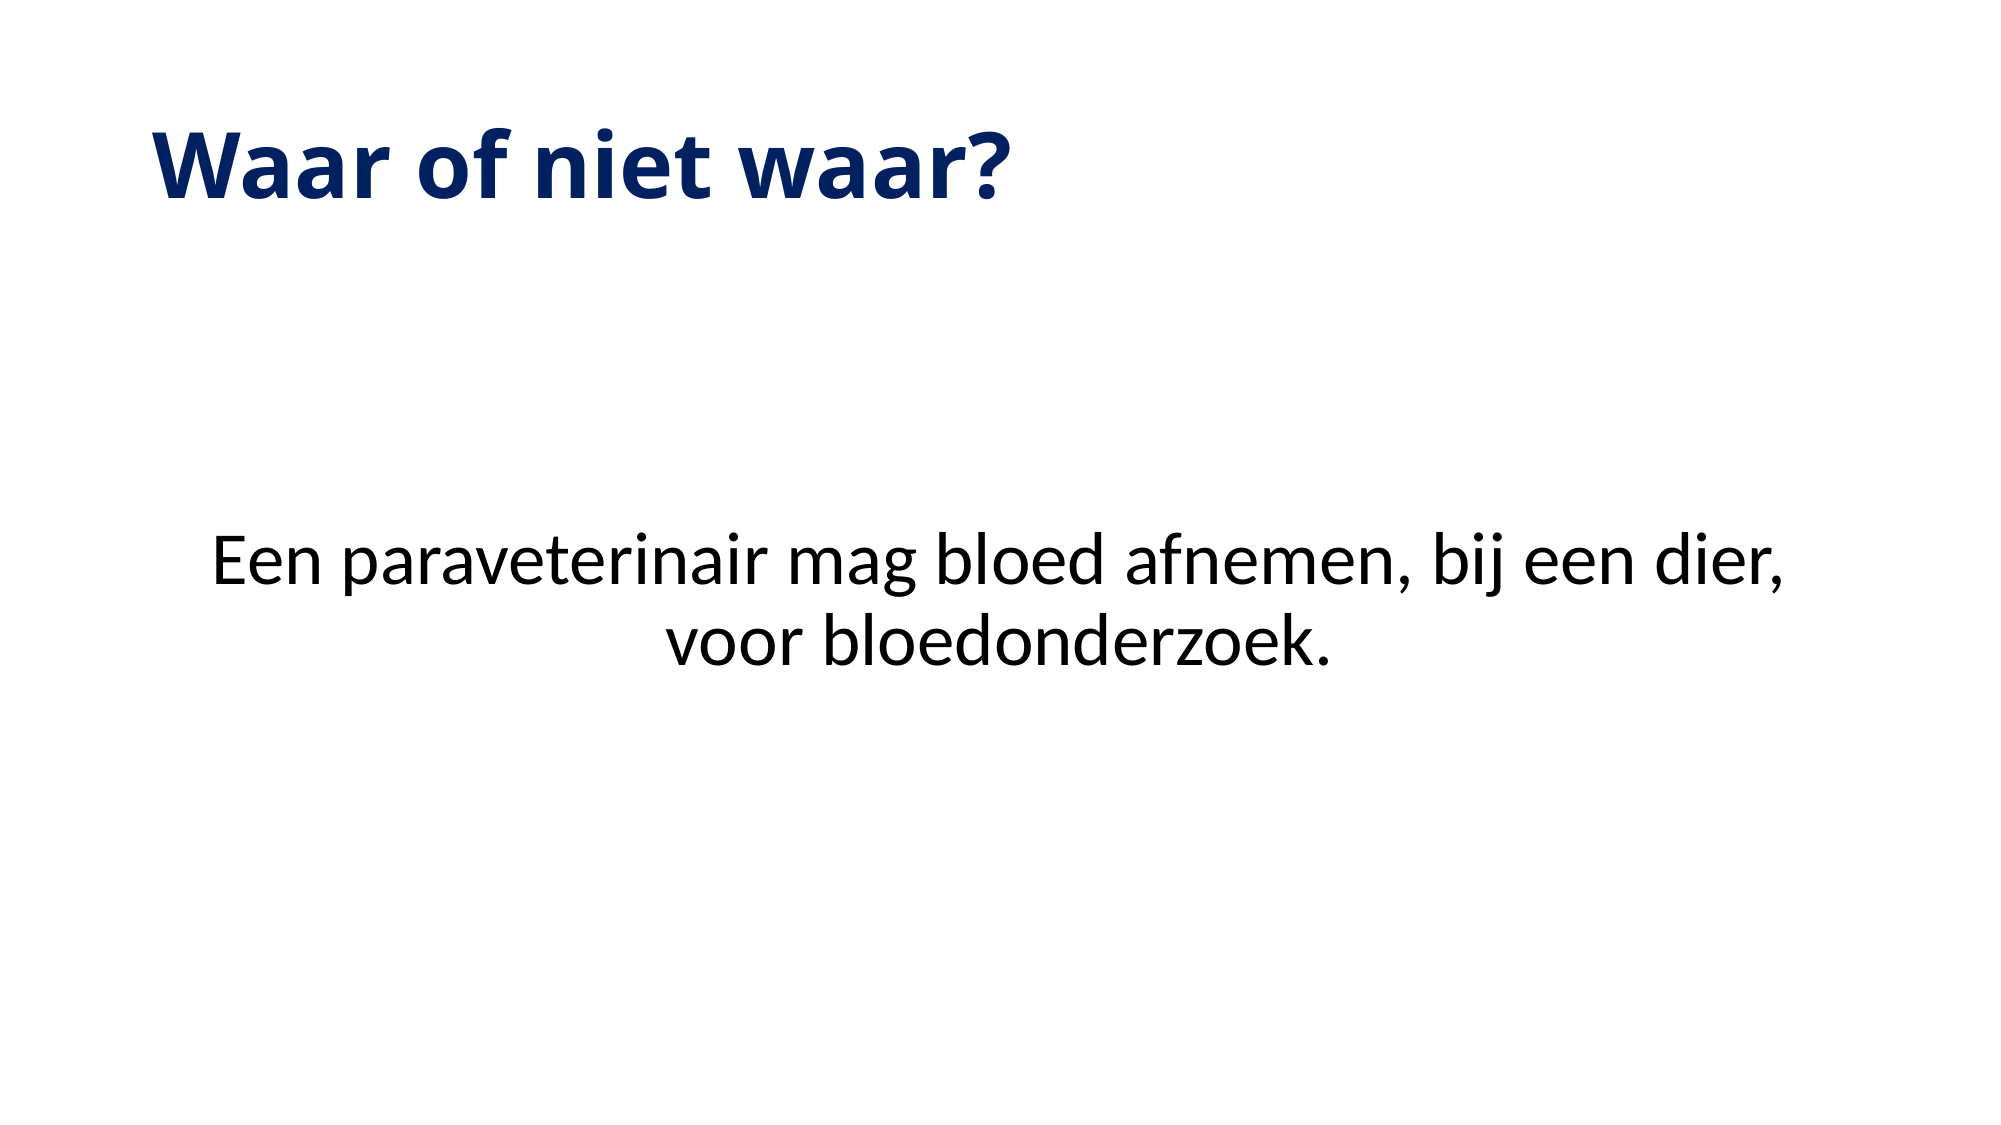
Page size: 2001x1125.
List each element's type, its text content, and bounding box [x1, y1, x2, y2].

list Een paraveterinair mag bloed afnemen, bij een dier, voor bloedonderzoek. [137, 299, 1863, 1014]
title Waar of niet waar? [137, 59, 1863, 278]
